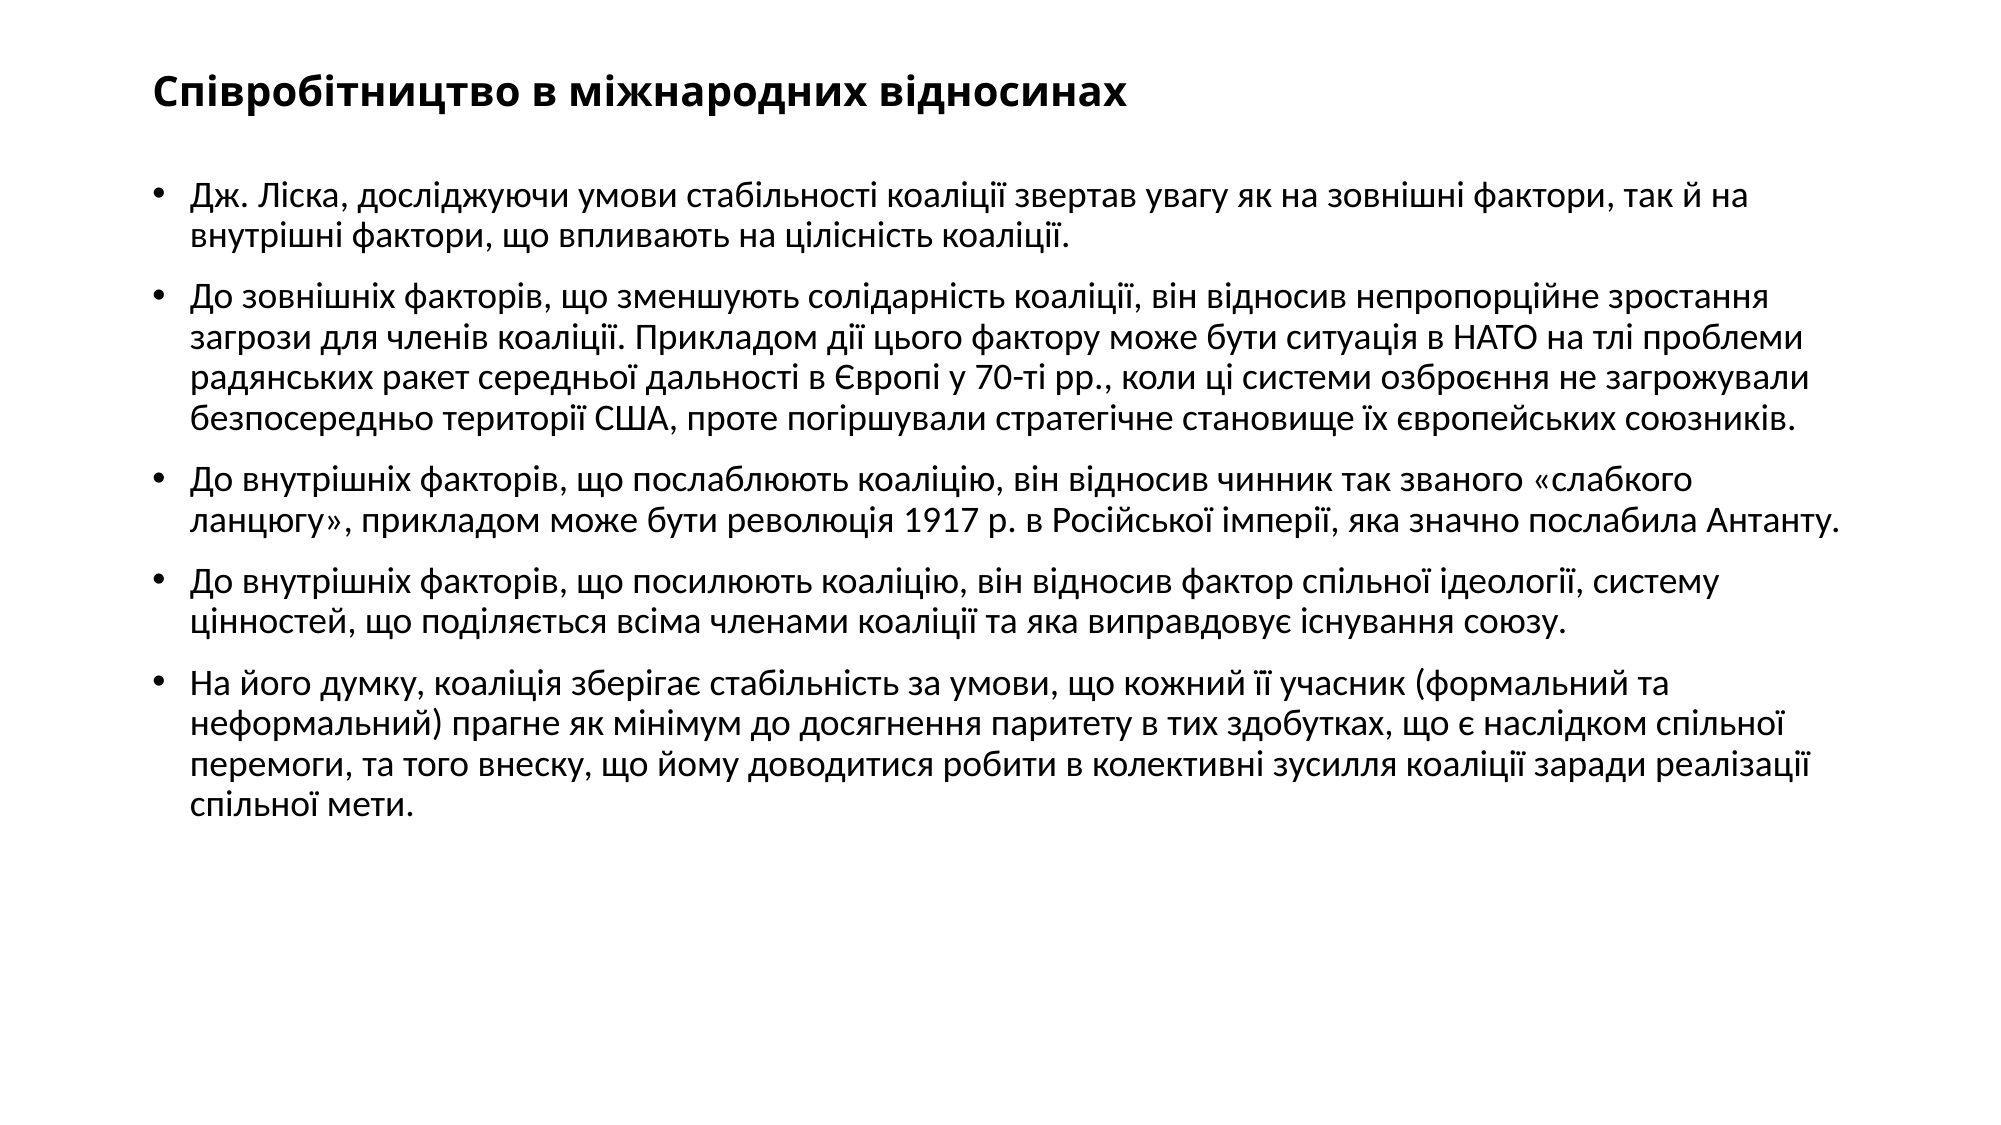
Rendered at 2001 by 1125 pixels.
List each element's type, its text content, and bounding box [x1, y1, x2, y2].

title Співробітництво в міжнародних відносинах [137, 59, 1863, 127]
list Дж. Ліска, досліджуючи умови стабільності коаліції звертав увагу як на зовнішні фактори, так й на внутрішні фактори, що впливають на цілісність коаліції. До зовнішніх факторів, що зменшують солідарність коаліції, він відносив непропорційне зростання загрози для членів коаліції. Прикладом дії цього фактору може бути ситуація в НАТО на тлі проблеми радянських ракет середньої дальності в Європі у 70-ті рр., коли ці системи озброєння не загрожували безпосередньо території США, проте погіршували стратегічне становище їх європейських союзників. До внутрішніх факторів, що послаблюють коаліцію, він відносив чинник так званого «слабкого ланцюгу», прикладом може бути революція 1917 р. в Російської імперії, яка значно послабила Антанту. До внутрішніх факторів, що посилюють коаліцію, він відносив фактор спільної ідеології, систему цінностей, що поділяється всіма членами коаліції та яка виправдовує існування союзу. На його думку, коаліція зберігає стабільність за умови, що кожний її учасник (формальний та неформальний) прагне як мінімум до досягнення паритету в тих здобутках, що є наслідком спільної перемоги, та того внеску, що йому доводитися робити в колективні зусилля коаліції заради реалізації спільної мети. [137, 167, 1863, 1014]
